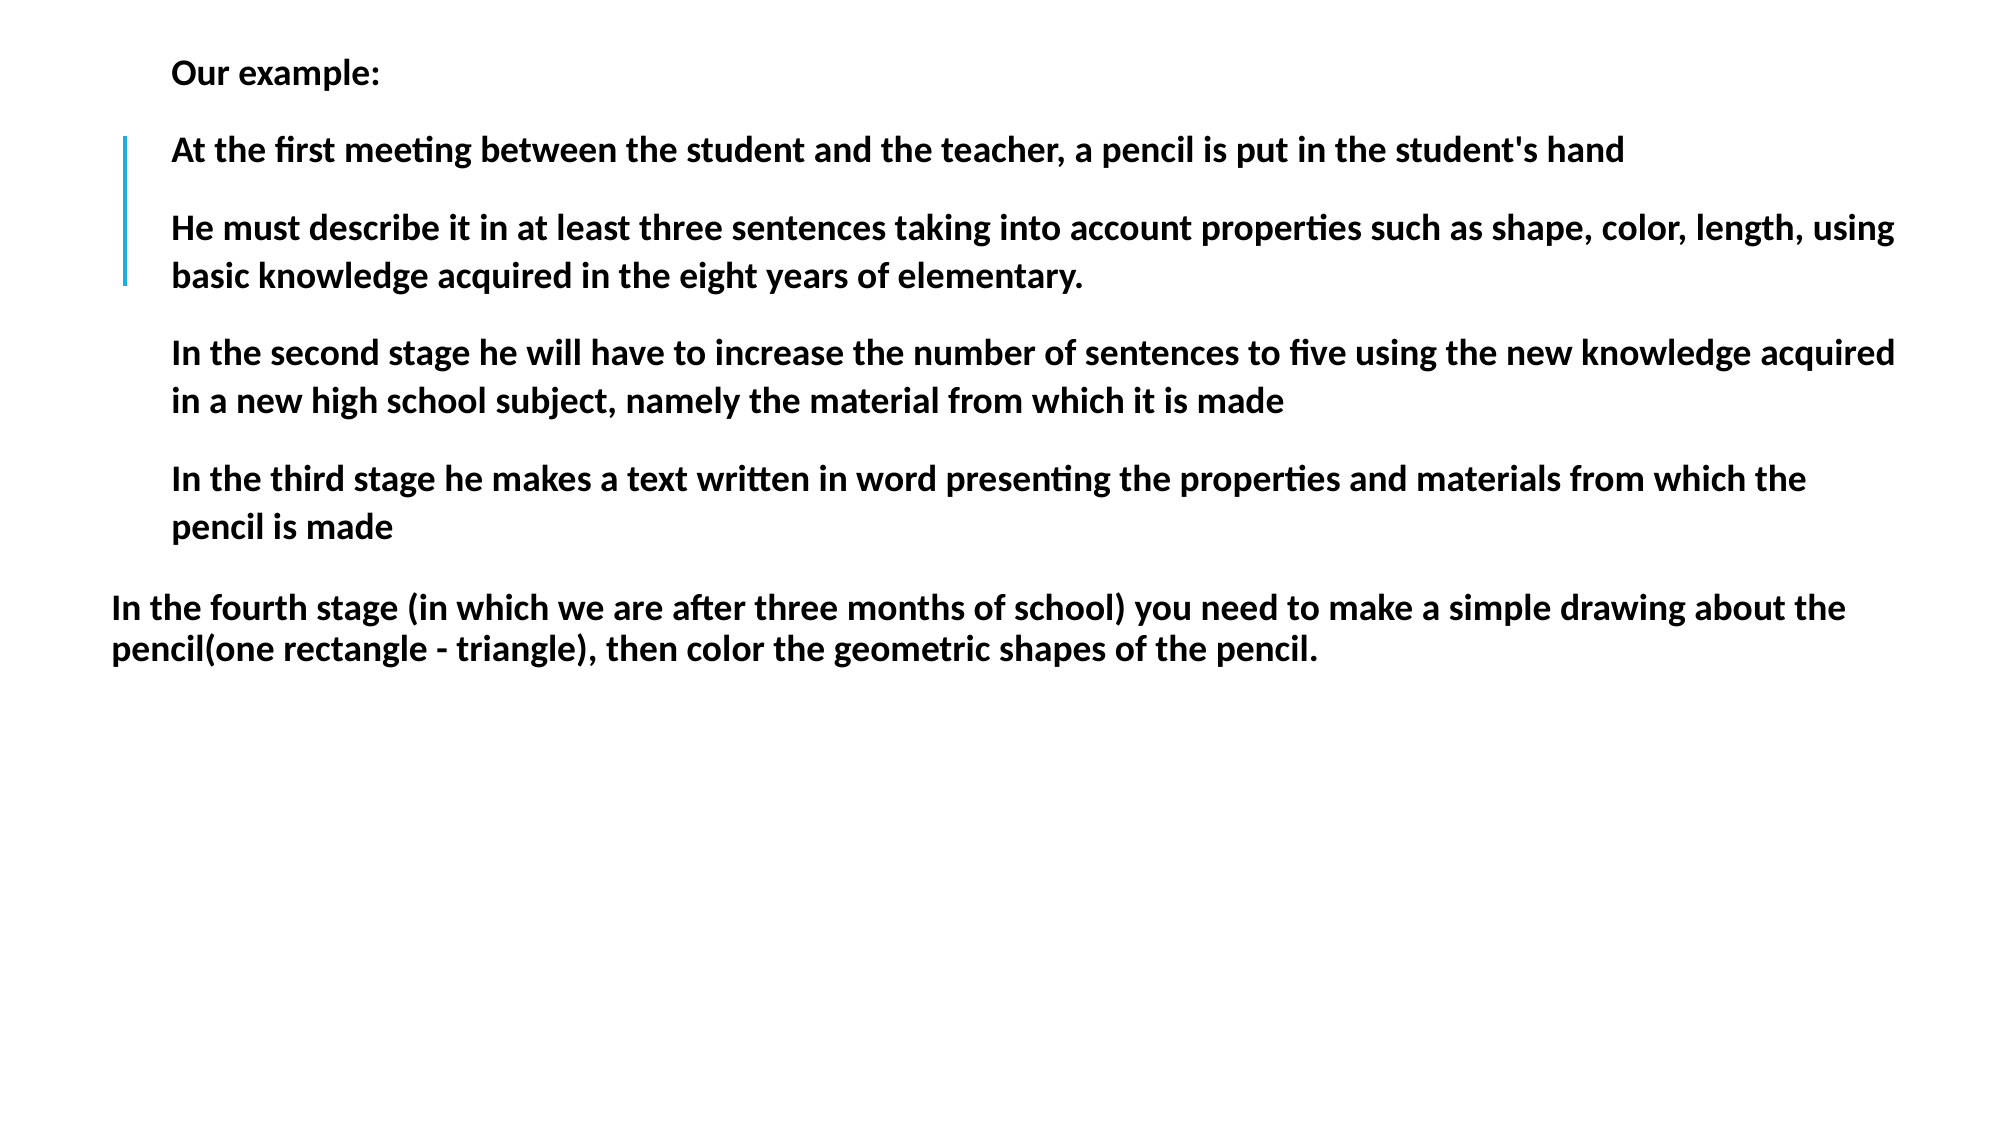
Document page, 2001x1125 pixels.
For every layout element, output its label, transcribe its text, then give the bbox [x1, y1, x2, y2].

list Our example: At the first meeting between the student and the teacher, a pencil is put in the student's hand He must describe it in at least three sentences taking into account properties such as shape, color, length, using basic knowledge acquired in the eight years of elementary. In the second stage he will have to increase the number of sentences to five using the new knowledge acquired in a new high school subject, namely the material from which it is made In the third stage he makes a text written in word presenting the properties and materials from which the pencil is made In the fourth stage (in which we are after three months of school) you need to make a simple drawing about the pencil(one rectangle - triangle), then color the geometric shapes of the pencil. [88, 37, 1916, 1073]
